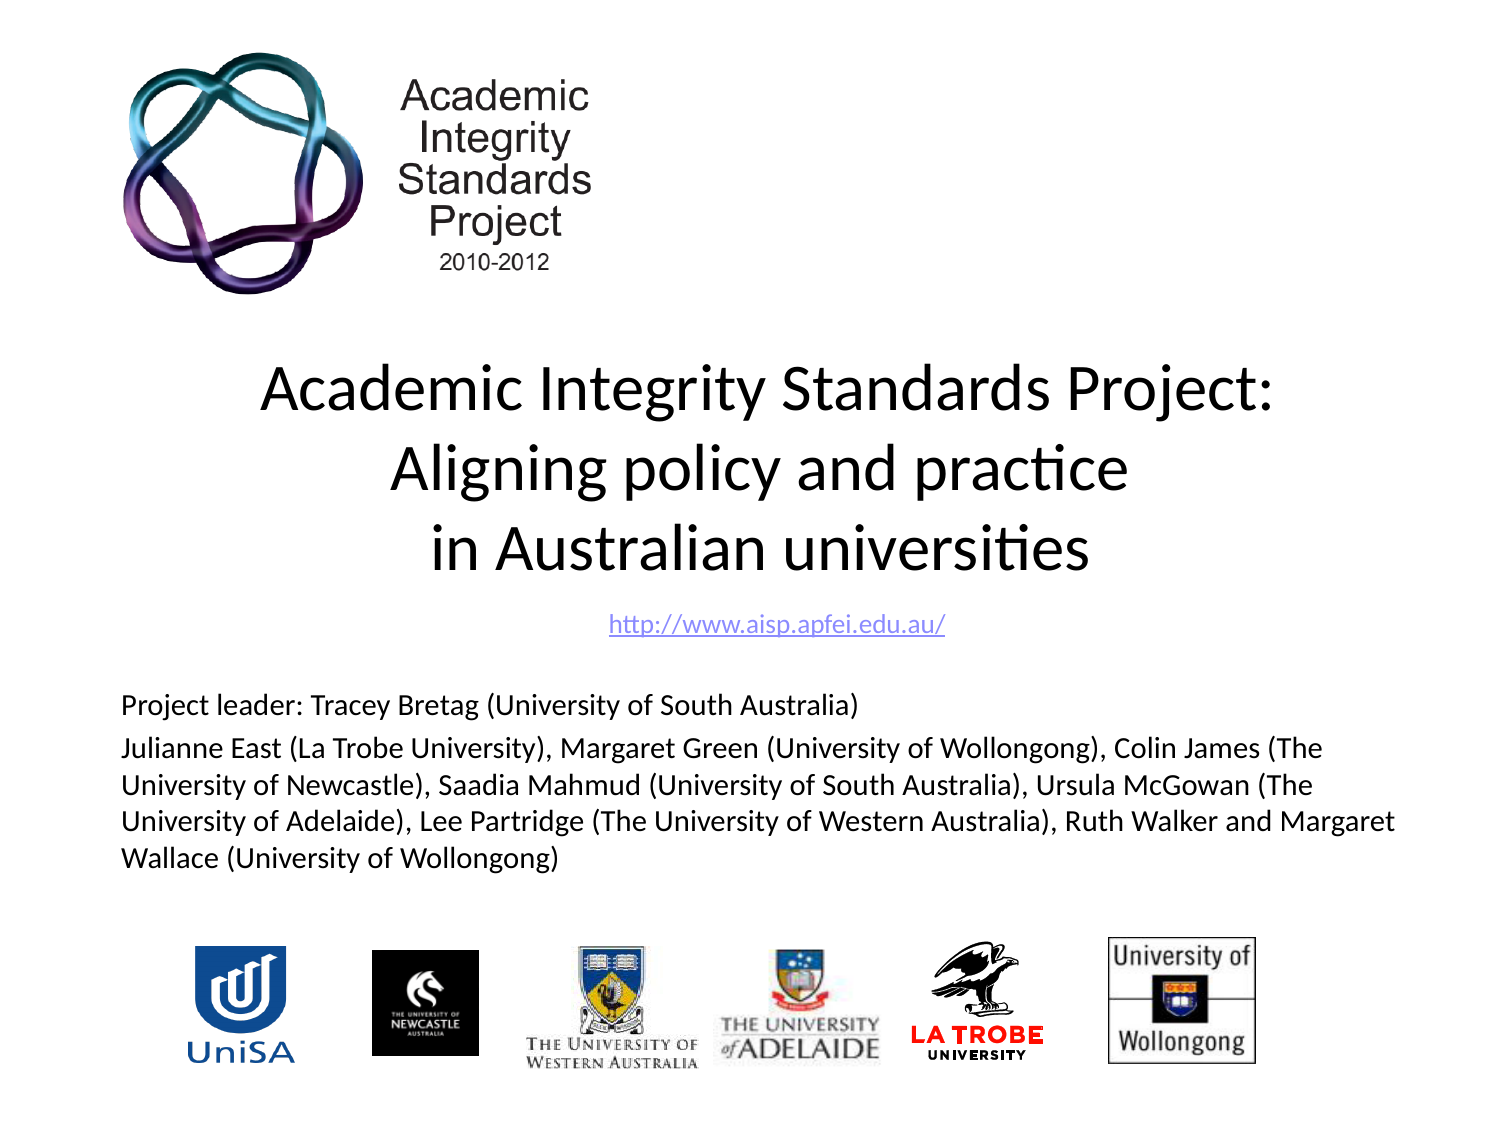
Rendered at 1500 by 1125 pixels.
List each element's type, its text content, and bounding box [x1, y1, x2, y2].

picture [526, 946, 700, 1069]
picture [48, 17, 650, 311]
picture [372, 950, 479, 1056]
picture [713, 924, 889, 1086]
picture [187, 946, 295, 1064]
subtitle http://www.aisp.apfei.edu.au/ Project leader: Tracey Bretag (University of South Australia) Julianne East (La Trobe University), Margaret Green (University of Wollongong), Colin James (The University of Newcastle), Saadia Mahmud (University of South Australia), Ursula McGowan (The University of Adelaide), Lee Partridge (The University of Western Australia), Ruth Walker and Margaret Wallace (University of Wollongong) [106, 591, 1441, 925]
picture [897, 924, 1057, 1077]
title Academic Integrity Standards Project: Aligning policy and practice in Australian universities [130, 271, 1406, 591]
picture [1108, 937, 1256, 1064]
